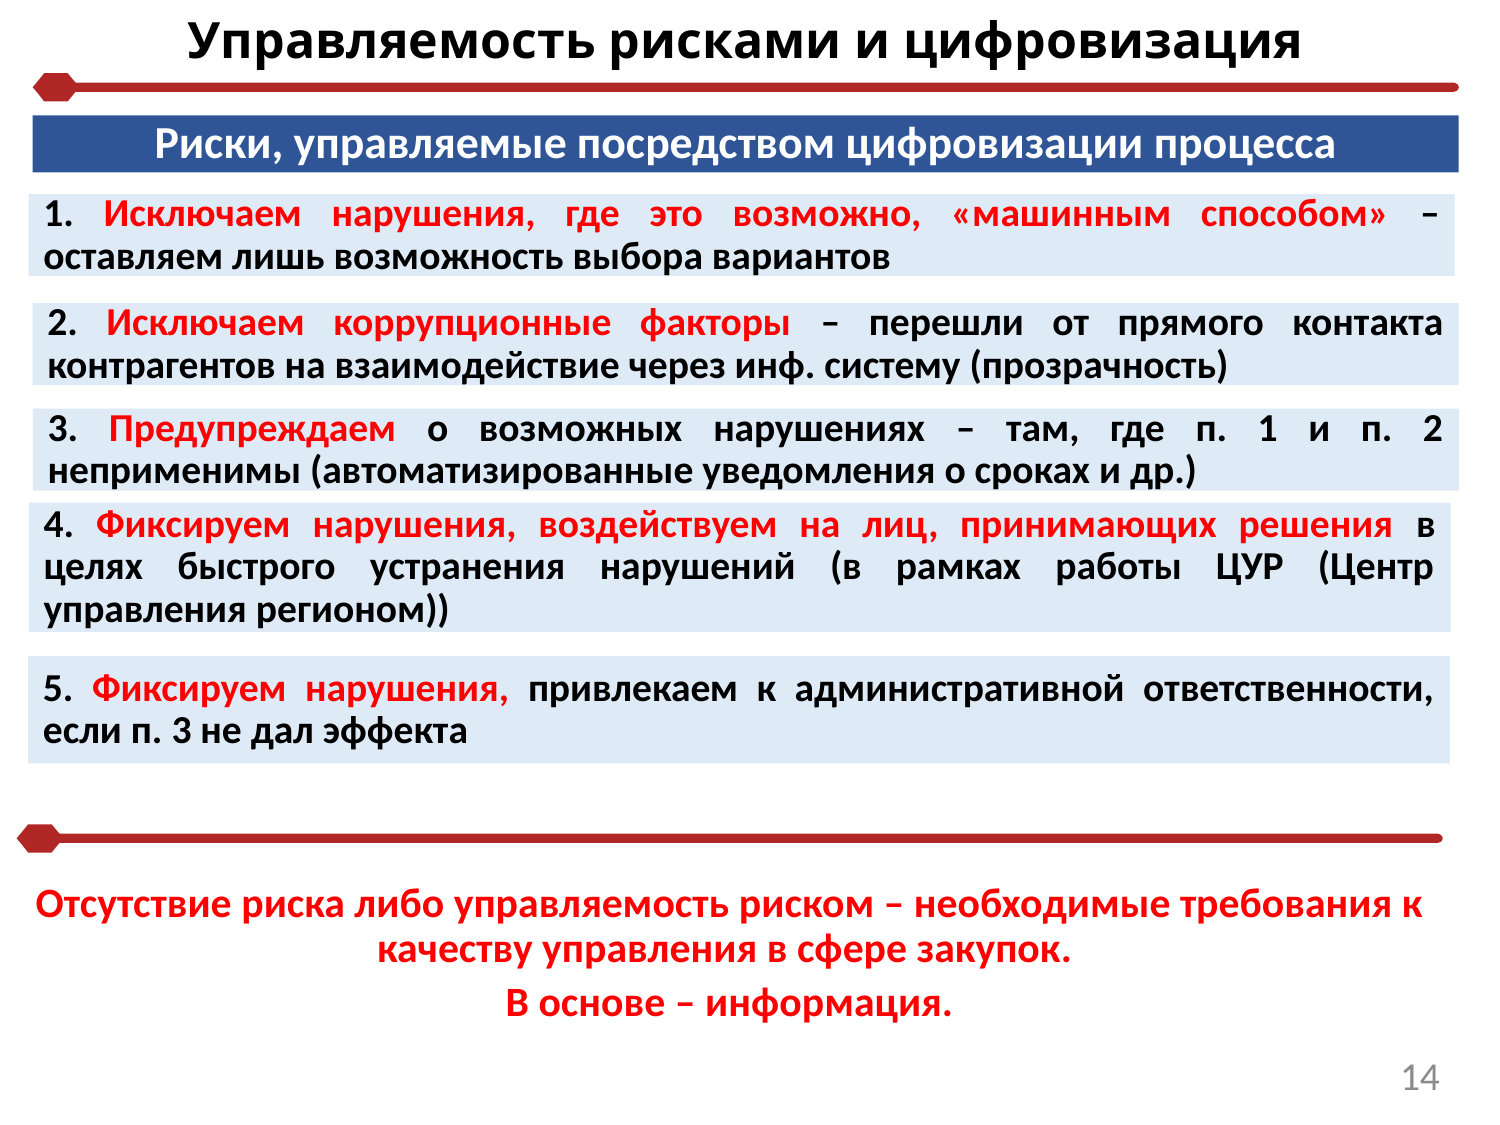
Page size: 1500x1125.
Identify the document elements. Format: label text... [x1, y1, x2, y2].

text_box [32, 73, 1459, 102]
text_box 4. Фиксируем нарушения, воздействуем на лиц, принимающих решения в целях быстрого устранения нарушений (в рамках работы ЦУР (Центр управления регионом)) [28, 502, 1451, 632]
text_box Риски, управляемые посредством цифровизации процесса [32, 115, 1459, 173]
text_box 2. Исключаем коррупционные факторы – перешли от прямого контакта контрагентов на взаимодействие через инф. систему (прозрачность) [32, 303, 1459, 386]
slide_number 14 [1380, 1045, 1455, 1105]
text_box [16, 824, 1443, 853]
text_box Отсутствие риска либо управляемость риском – необходимые требования к качеству управления в сфере закупок. В основе – информация. [16, 881, 1443, 1027]
text_box 5. Фиксируем нарушения, привлекаем к административной ответственности, если п. 3 не дал эффекта [28, 655, 1450, 764]
text_box 1. Исключаем нарушения, где это возможно, «машинным способом» – оставляем лишь возможность выбора вариантов [28, 194, 1455, 277]
text_box 3. Предупреждаем о возможных нарушениях – там, где п. 1 и п. 2 неприменимы (автоматизированные уведомления о сроках и др.) [32, 408, 1459, 491]
text_box Управляемость рисками и цифровизация [51, 17, 1441, 73]
